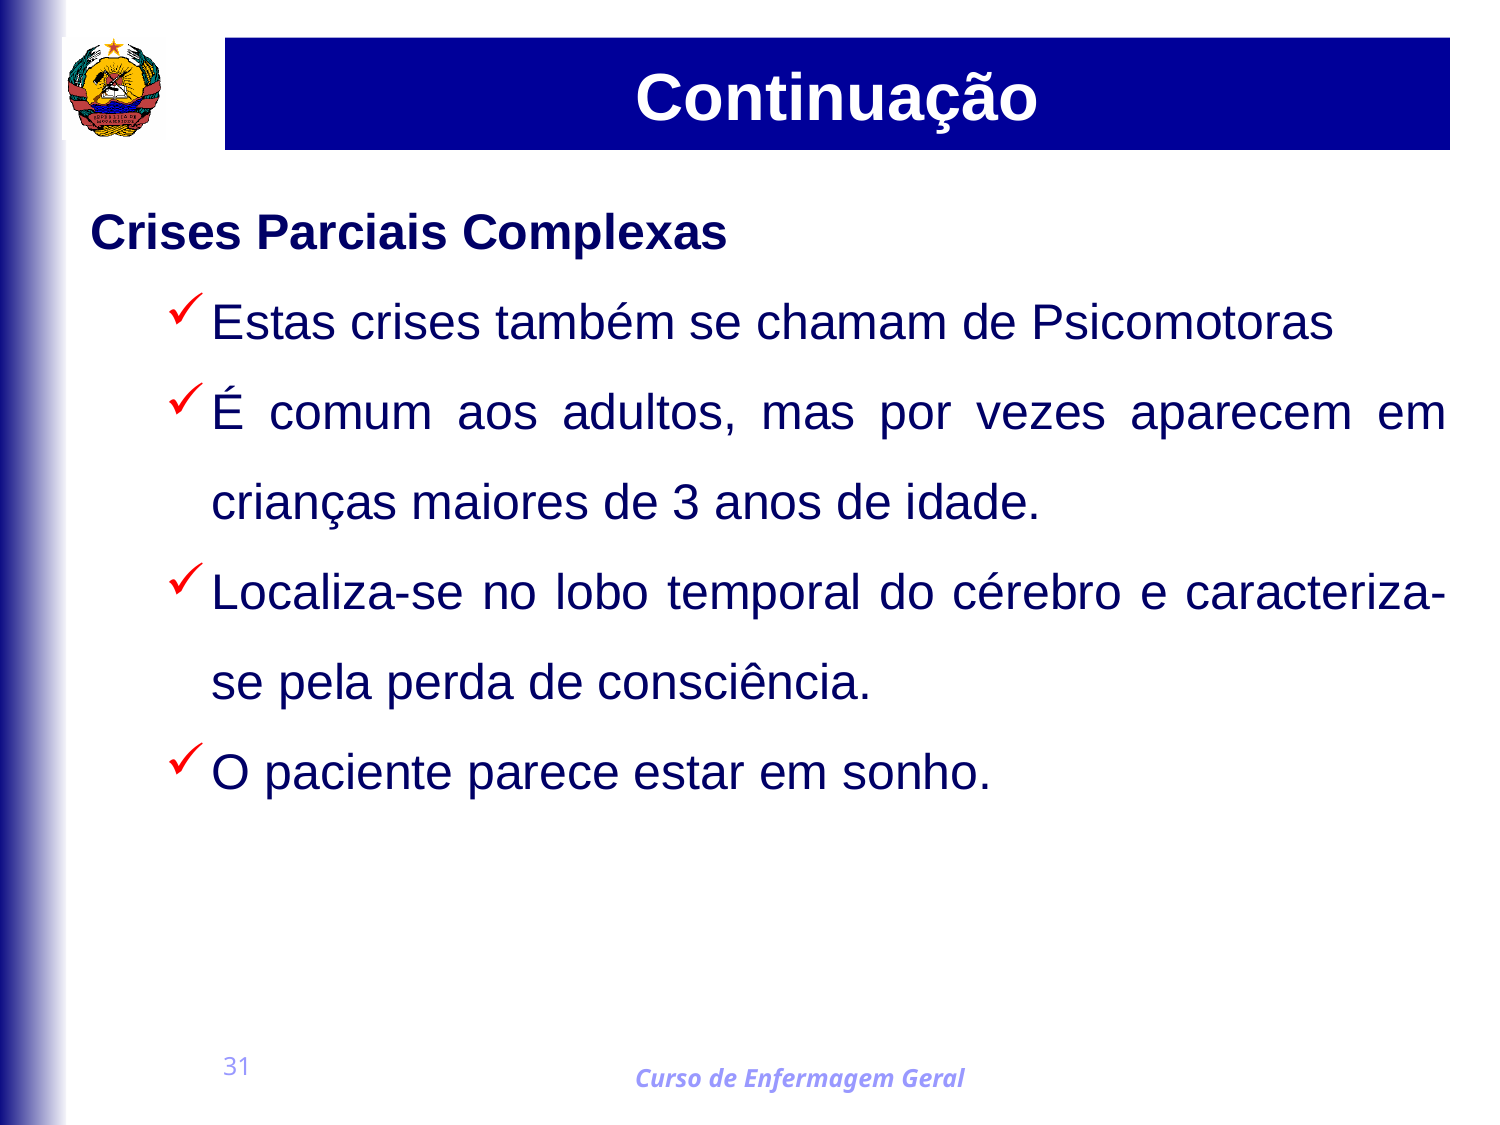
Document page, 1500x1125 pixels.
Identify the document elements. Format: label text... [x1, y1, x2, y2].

title Continuação [224, 37, 1451, 151]
footer Curso de Enfermagem Geral [499, 1049, 1101, 1101]
list Crises Parciais Complexas Estas crises também se chamam de Psicomotoras É comum aos adultos, mas por vezes aparecem em crianças maiores de 3 anos de idade. Localiza-se no lobo temporal do cérebro e caracteriza-se pela perda de consciência. O paciente parece estar em sonho. [74, 162, 1463, 988]
slide_number 31 [62, 1037, 413, 1098]
